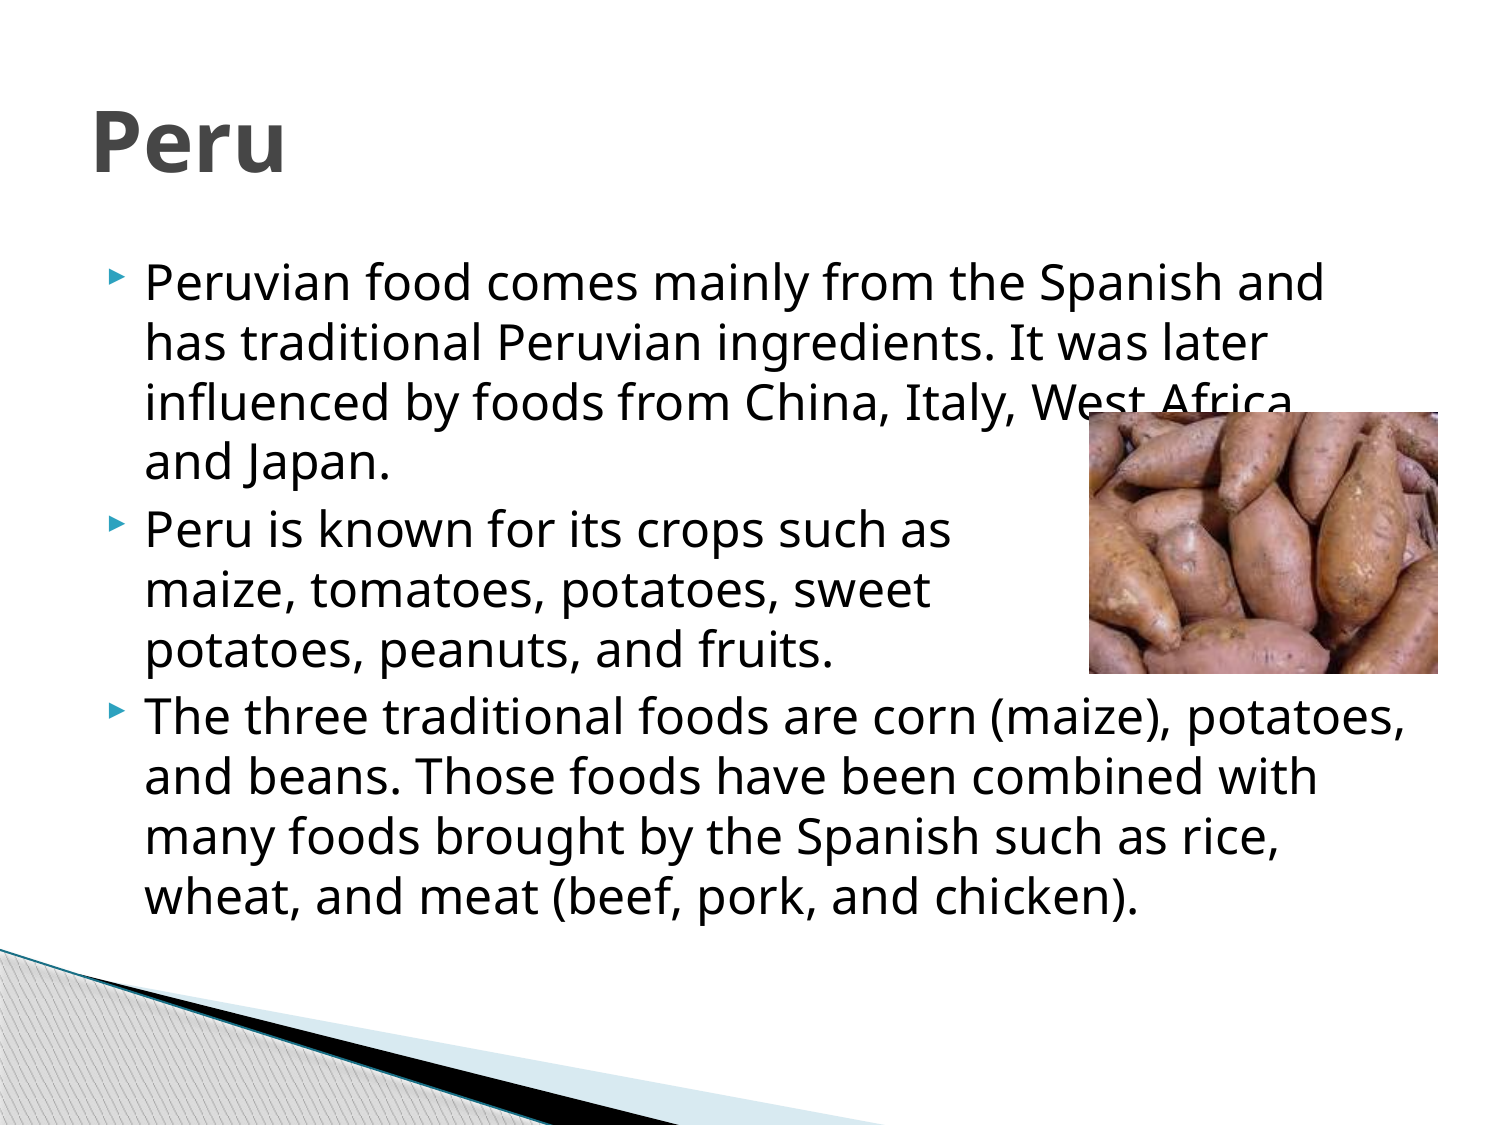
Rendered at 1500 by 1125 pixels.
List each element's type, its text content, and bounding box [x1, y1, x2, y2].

title Peru [75, 45, 1425, 233]
picture [1088, 412, 1438, 674]
list Peruvian food comes mainly from the Spanish and has traditional Peruvian ingredients. It was later influenced by foods from China, Italy, West Africa, and Japan. Peru is known for its crops such as maize, tomatoes, potatoes, sweet potatoes, peanuts, and fruits. The three traditional foods are corn (maize), potatoes, and beans. Those foods have been combined with many foods brought by the Spanish such as rice, wheat, and meat (beef, pork, and chicken). [75, 243, 1425, 986]
